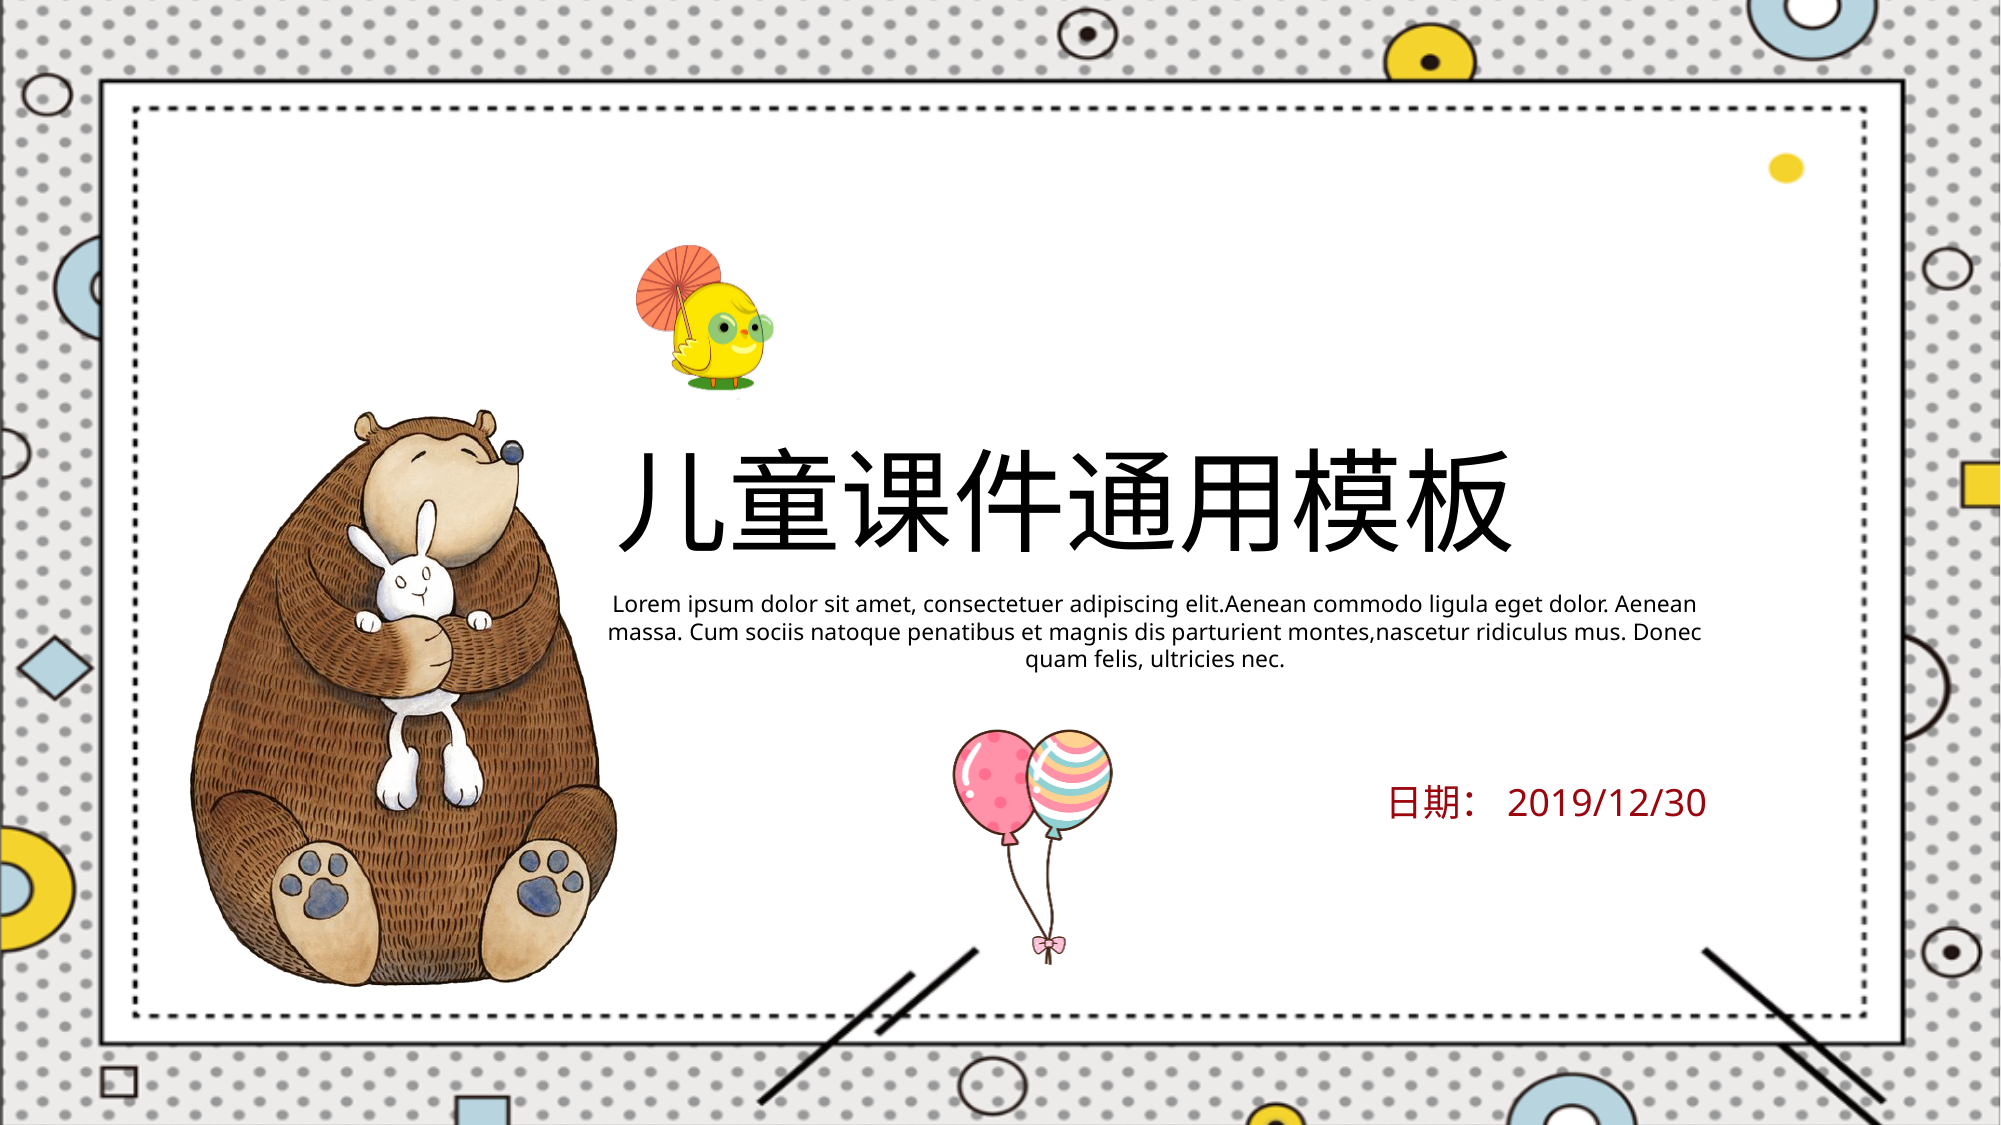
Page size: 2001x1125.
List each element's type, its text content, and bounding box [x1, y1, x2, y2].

text_box 儿童课件通用模板 [667, 396, 1531, 574]
text_box Lorem ipsum dolor sit amet, consectetuer adipiscing elit.Aenean commodo ligula eget dolor. Aenean massa. Cum sociis natoque penatibus et magnis dis parturient montes,nascetur ridiculus mus. Donec quam felis, ultricies nec. [667, 582, 1722, 680]
text_box 日期：2019/12/30 [1370, 762, 1723, 832]
picture [0, 0, 2001, 1125]
